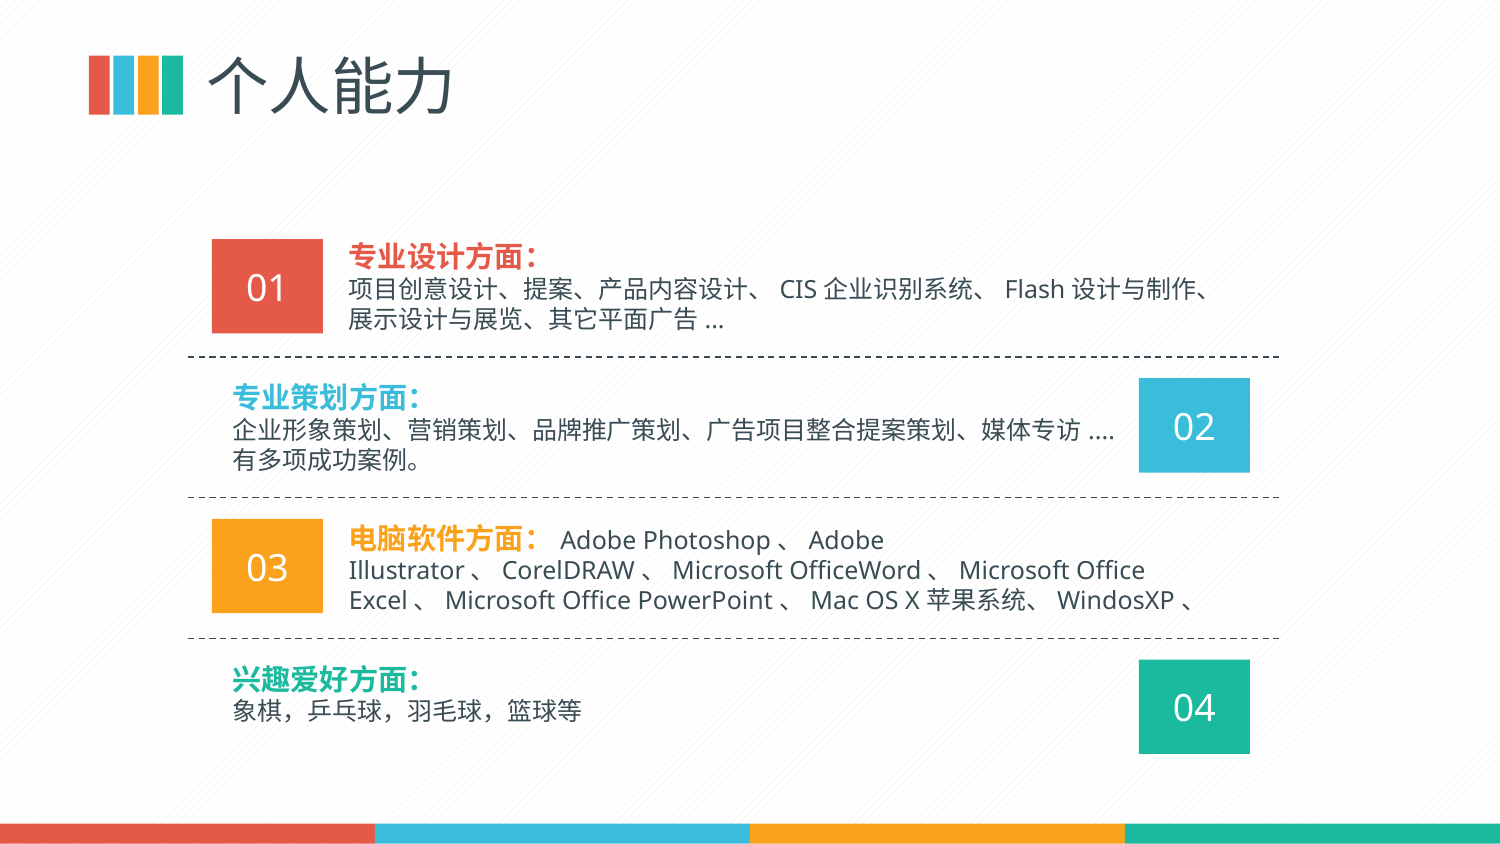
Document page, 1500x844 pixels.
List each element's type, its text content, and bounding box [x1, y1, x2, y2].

text_box 个人能力 [191, 39, 472, 130]
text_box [217, 653, 1250, 755]
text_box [217, 371, 1250, 484]
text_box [211, 230, 1256, 343]
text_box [211, 512, 1256, 624]
